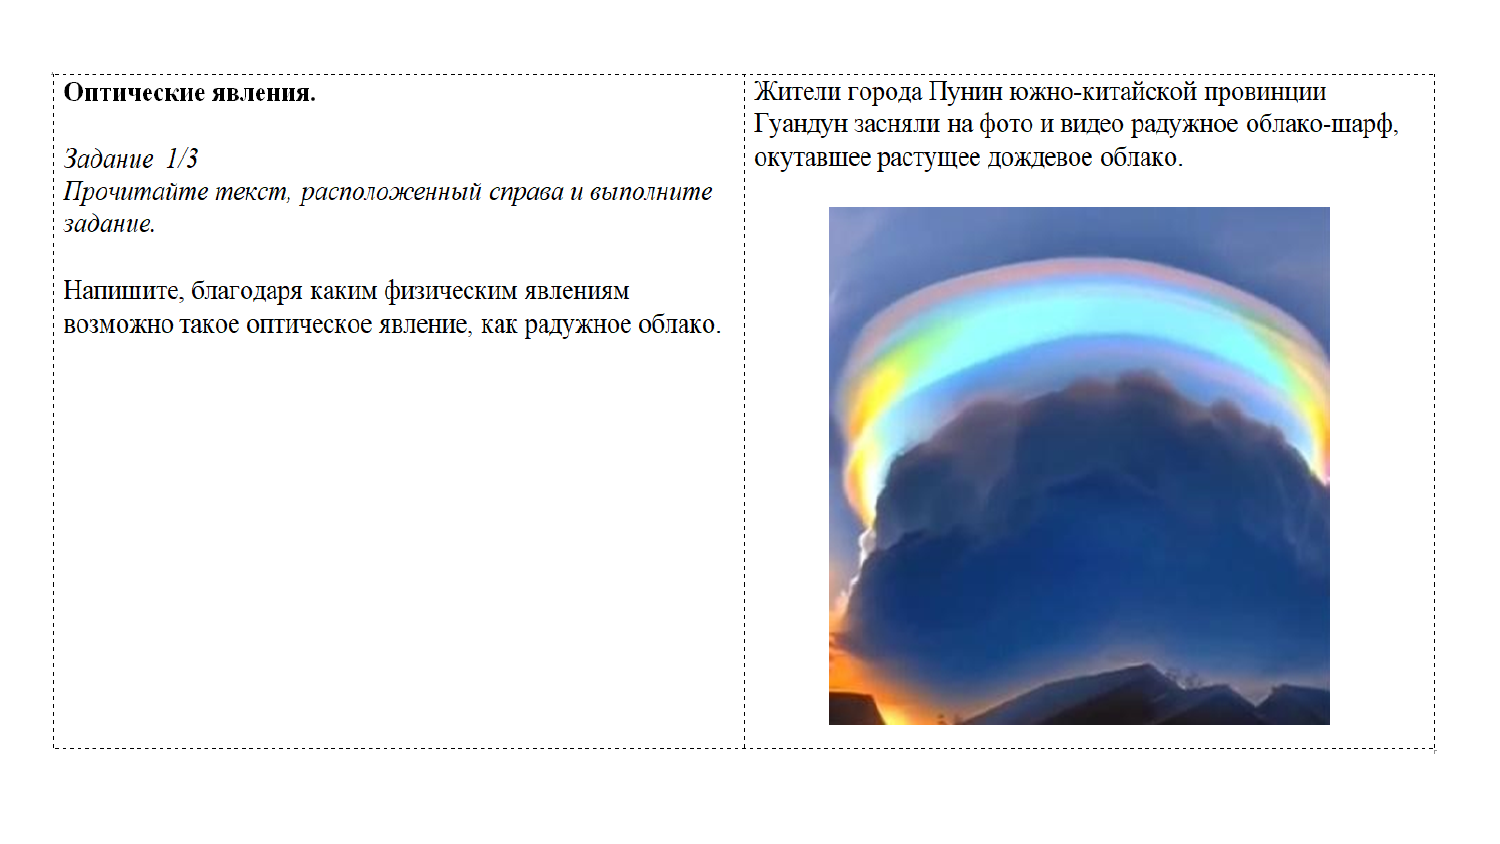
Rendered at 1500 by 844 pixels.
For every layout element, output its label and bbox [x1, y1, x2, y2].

picture [50, 72, 1437, 754]
